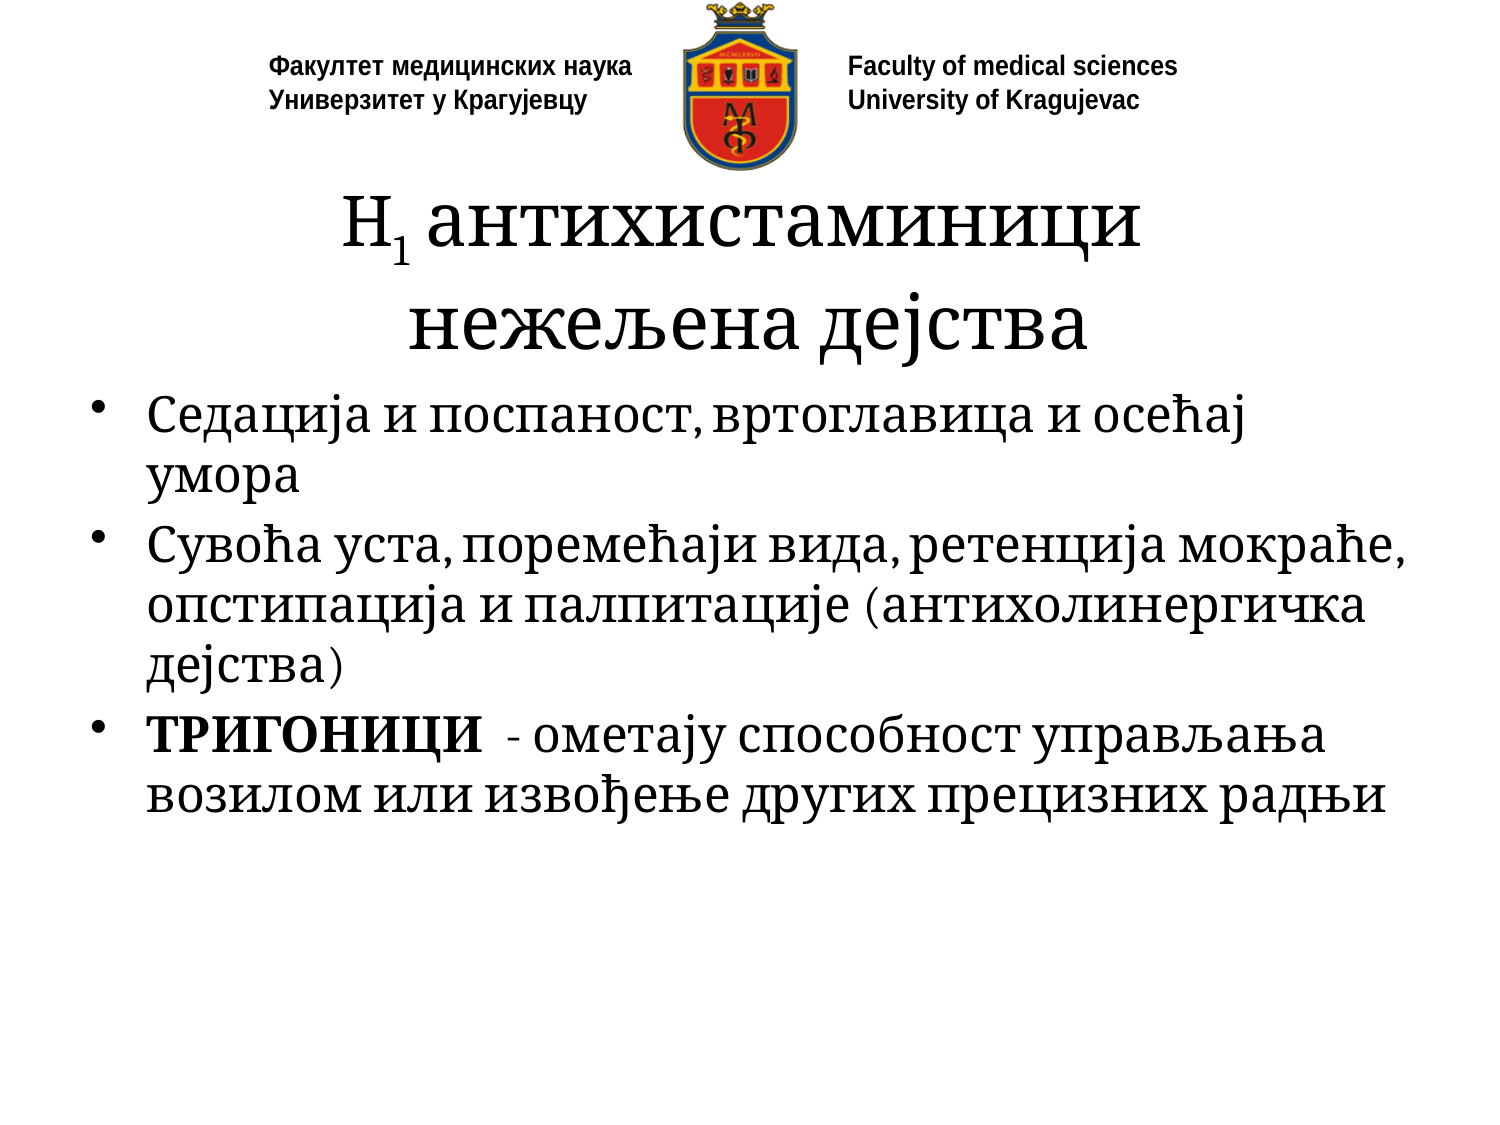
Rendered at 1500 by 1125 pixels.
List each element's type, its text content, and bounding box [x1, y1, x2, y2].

title H1 антихистаминици нежељена дејства [74, 173, 1426, 362]
list Седација и поспаност, вртоглавица и осећај умора Сувоћа уста, поремећаји вида, ретенција мокраће, опстипација и палпитације (антихолинергичка дејства) ТРИГОНИЦИ - ометају способност управљања возилом или извођење других прецизних радњи [74, 374, 1426, 1118]
